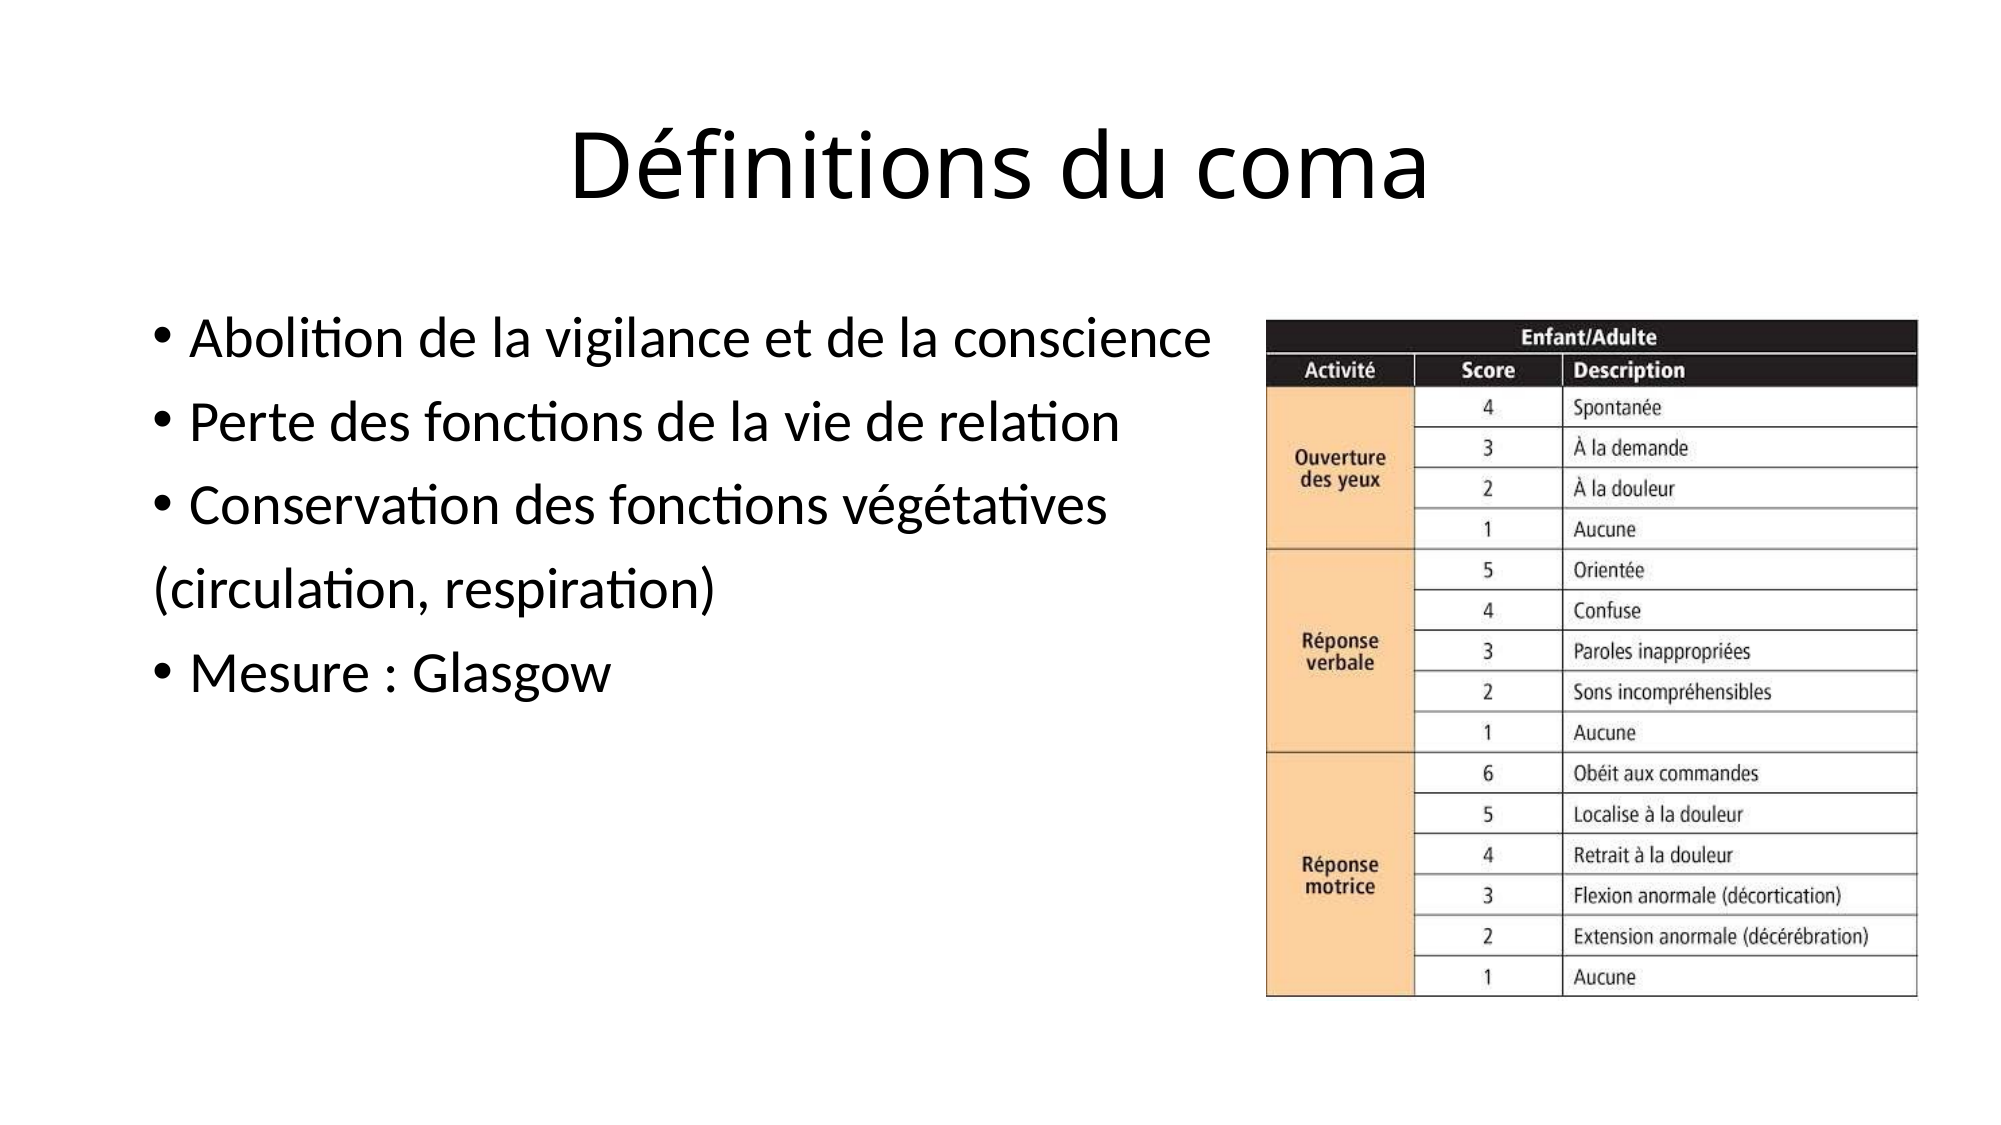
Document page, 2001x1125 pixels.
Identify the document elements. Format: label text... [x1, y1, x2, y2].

list Abolition de la vigilance et de la conscience Perte des fonctions de la vie de relation Conservation des fonctions végétatives (circulation, respiration) Mesure : Glasgow [137, 299, 1863, 1014]
picture [1266, 312, 1919, 1001]
title Définitions du coma [137, 59, 1863, 278]
